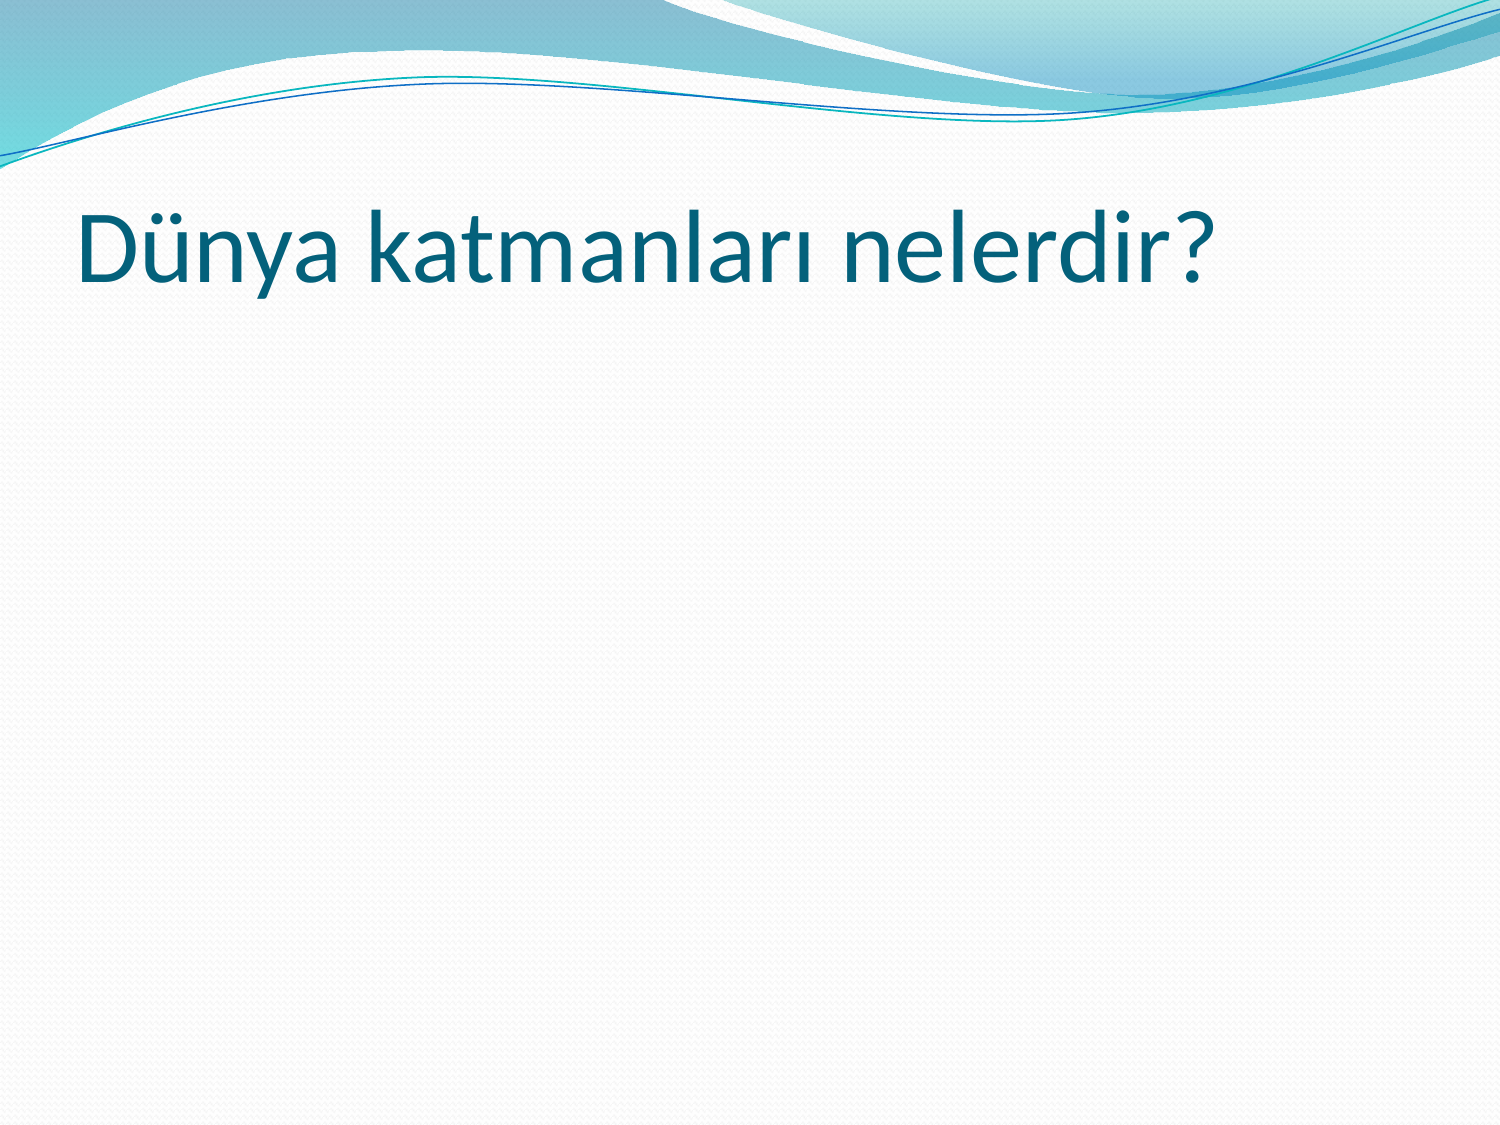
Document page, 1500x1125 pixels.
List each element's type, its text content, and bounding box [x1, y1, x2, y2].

title Dünya katmanları nelerdir? [75, 115, 1425, 303]
